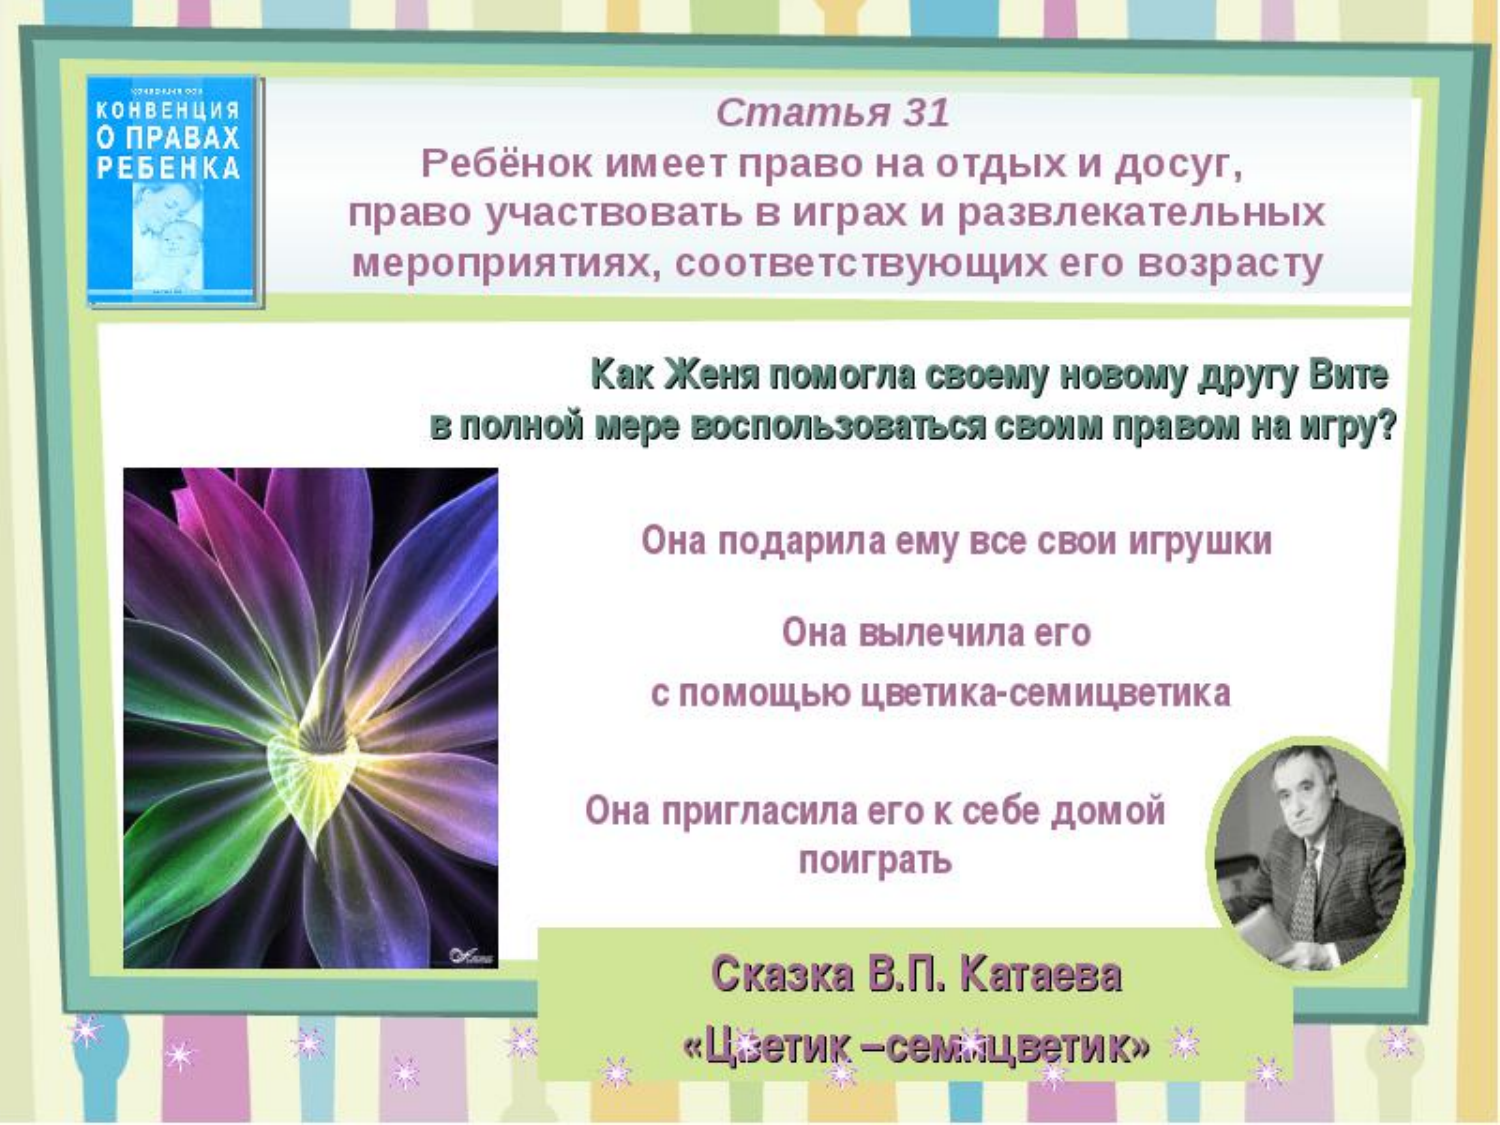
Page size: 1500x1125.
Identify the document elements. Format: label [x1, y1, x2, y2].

list [0, 0, 1500, 1125]
